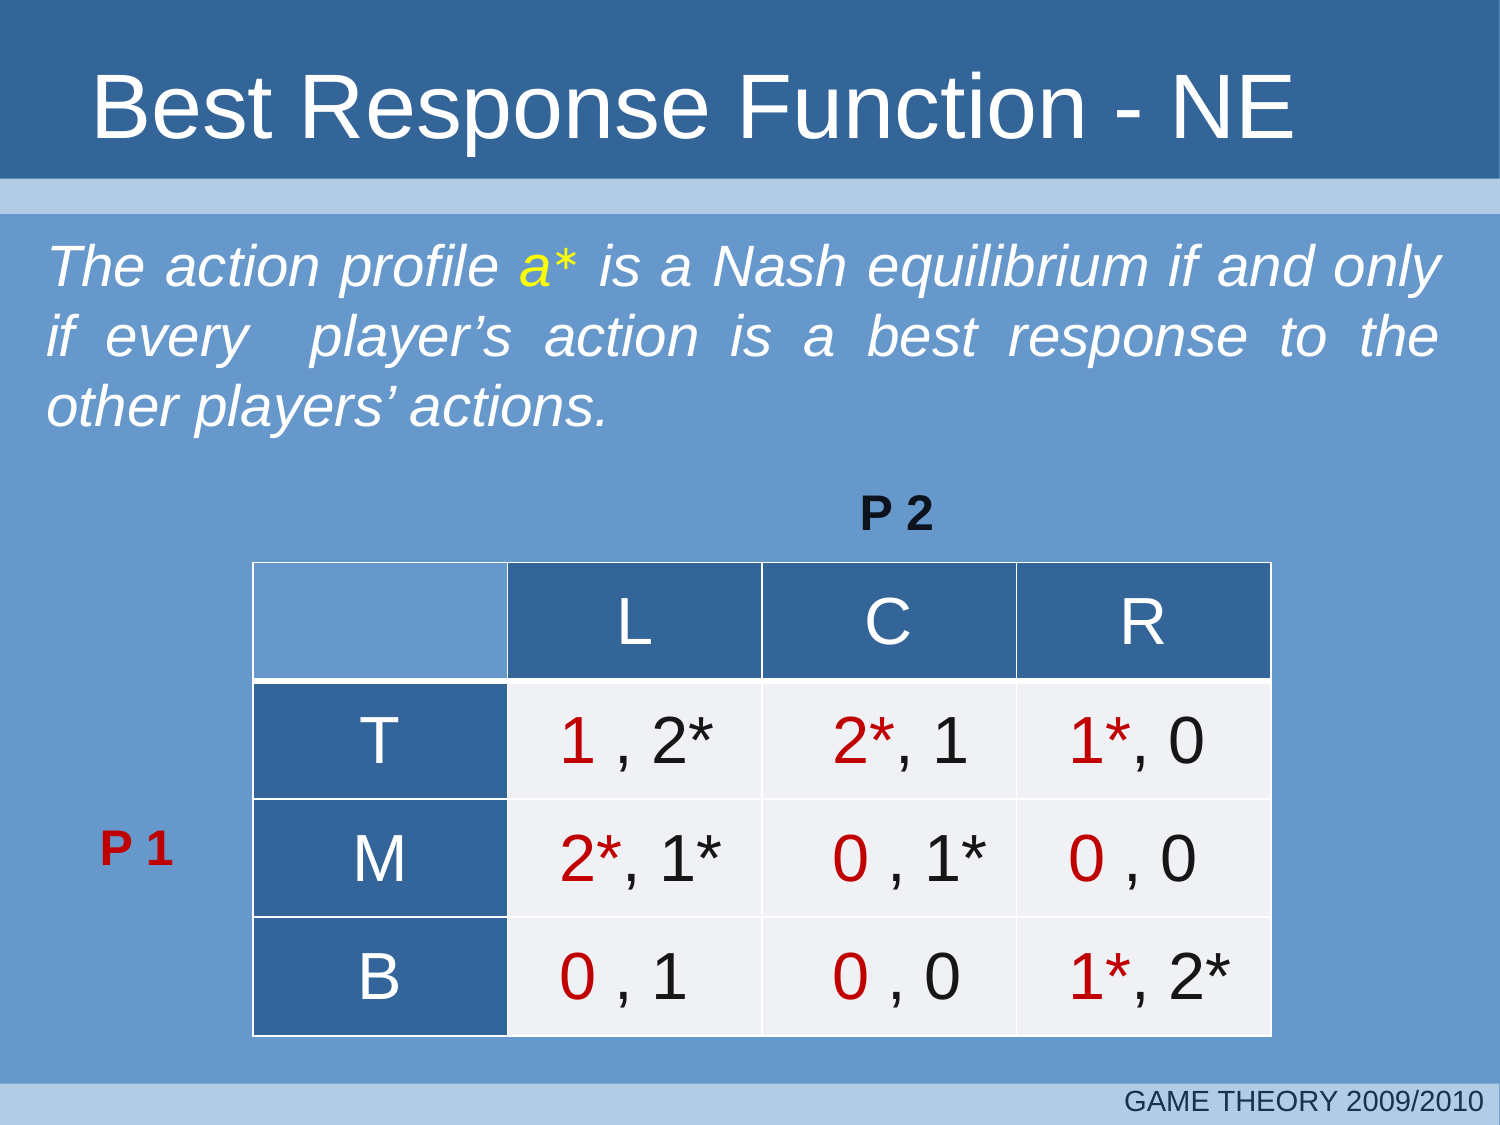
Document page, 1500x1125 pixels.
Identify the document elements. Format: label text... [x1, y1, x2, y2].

table_cell 1*, 0 [1017, 684, 1270, 798]
table_cell 2*, 1 [763, 684, 1016, 798]
text_box GAME THEORY 2009/2010 [1109, 1075, 1500, 1125]
text_box P 2 [803, 472, 990, 548]
table_header L [508, 563, 761, 678]
table_cell 0 , 1 [508, 918, 761, 1035]
table_header R [1017, 563, 1270, 678]
text_box P 1 [79, 807, 195, 883]
table_cell M [254, 800, 507, 916]
table_cell 1*, 2* [1017, 918, 1270, 1035]
table_cell 2*, 1* [508, 800, 761, 916]
table_header [254, 563, 507, 678]
table_header C [763, 563, 1016, 678]
title Best Response Function - NE [74, 42, 1436, 162]
text_box The action profile a∗ is a Nash equilibrium if and only if every player’s action is a best response to the other players’ actions. [31, 221, 1457, 446]
table_cell 0 , 1* [763, 800, 1016, 916]
table_cell 0 , 0 [763, 918, 1016, 1035]
table_cell B [254, 918, 507, 1035]
table_cell 0 , 0 [1017, 800, 1270, 916]
table_cell 1 , 2* [508, 684, 761, 798]
table_cell T [254, 684, 507, 798]
